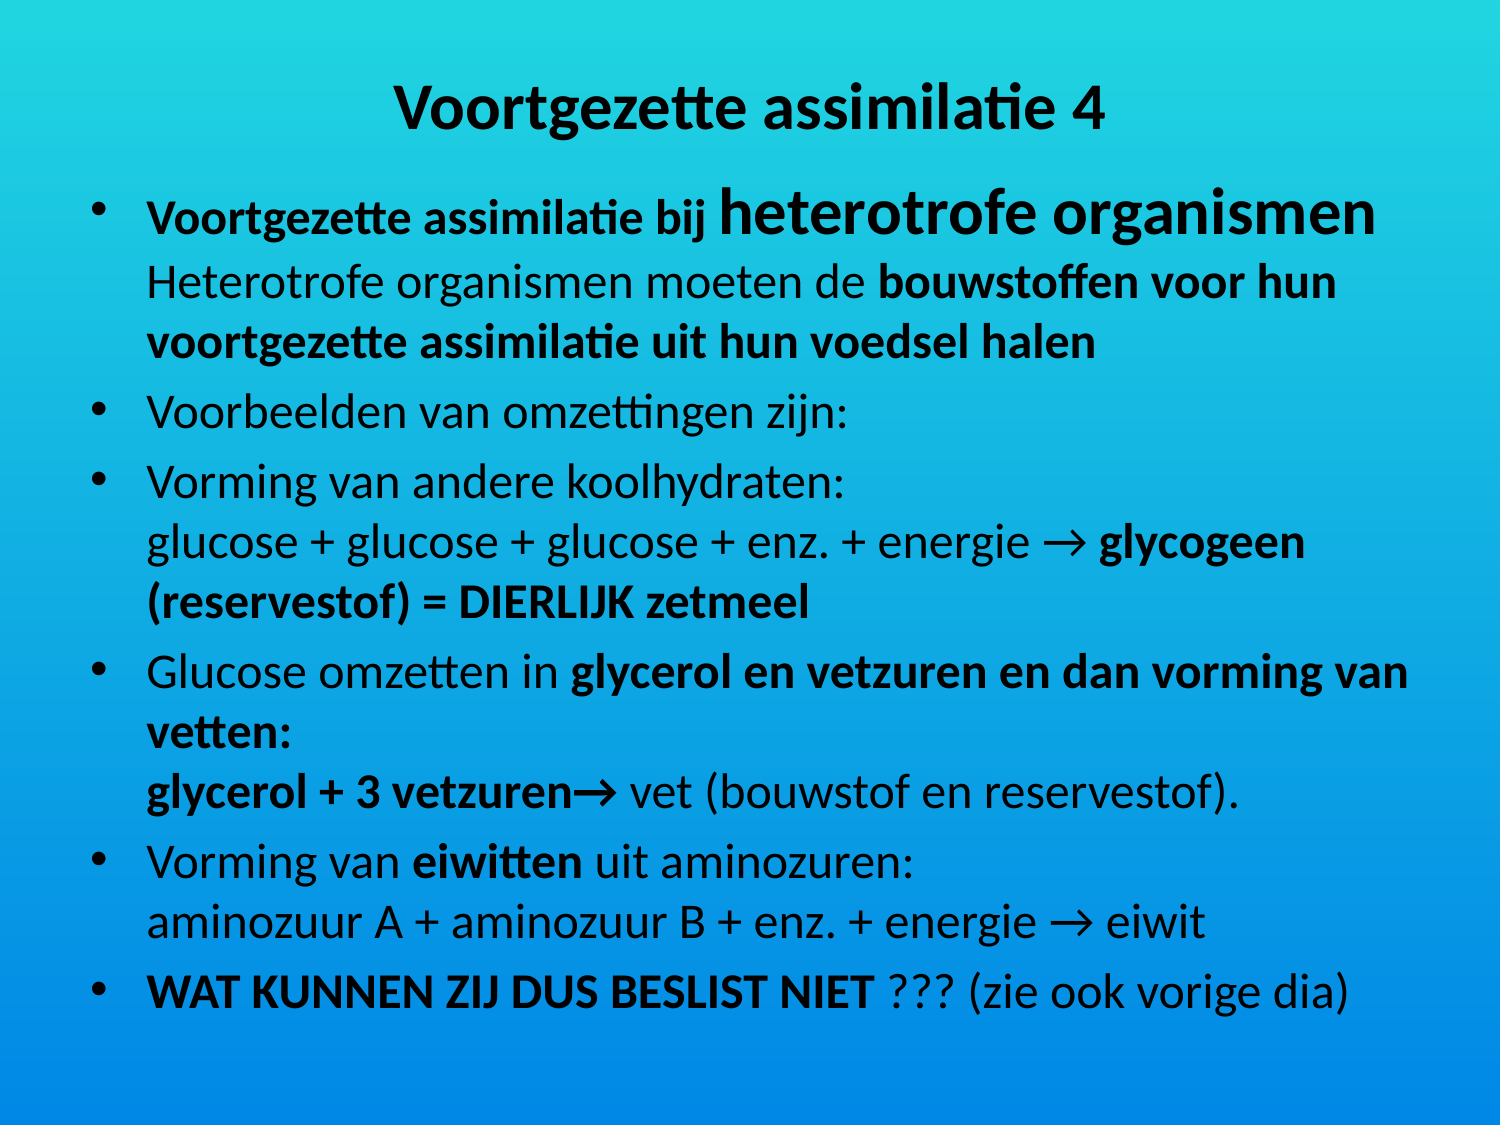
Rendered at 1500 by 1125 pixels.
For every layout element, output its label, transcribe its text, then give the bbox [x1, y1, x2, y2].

list Voortgezette assimilatie bij heterotrofe organismen Heterotrofe organismen moeten de bouwstoffen voor hun voortgezette assimilatie uit hun voedsel halen Voorbeelden van omzettingen zijn: Vorming van andere koolhydraten: glucose + glucose + glucose + enz. + energie → glycogeen (reservestof) = DIERLIJK zetmeel Glucose omzetten in glycerol en vetzuren en dan vorming van vetten: glycerol + 3 vetzuren→ vet (bouwstof en reservestof). Vorming van eiwitten uit aminozuren: aminozuur A + aminozuur B + enz. + energie → eiwit WAT KUNNEN ZIJ DUS BESLIST NIET ??? (zie ook vorige dia) [75, 160, 1425, 1083]
title Voortgezette assimilatie 4 [75, 45, 1425, 160]
